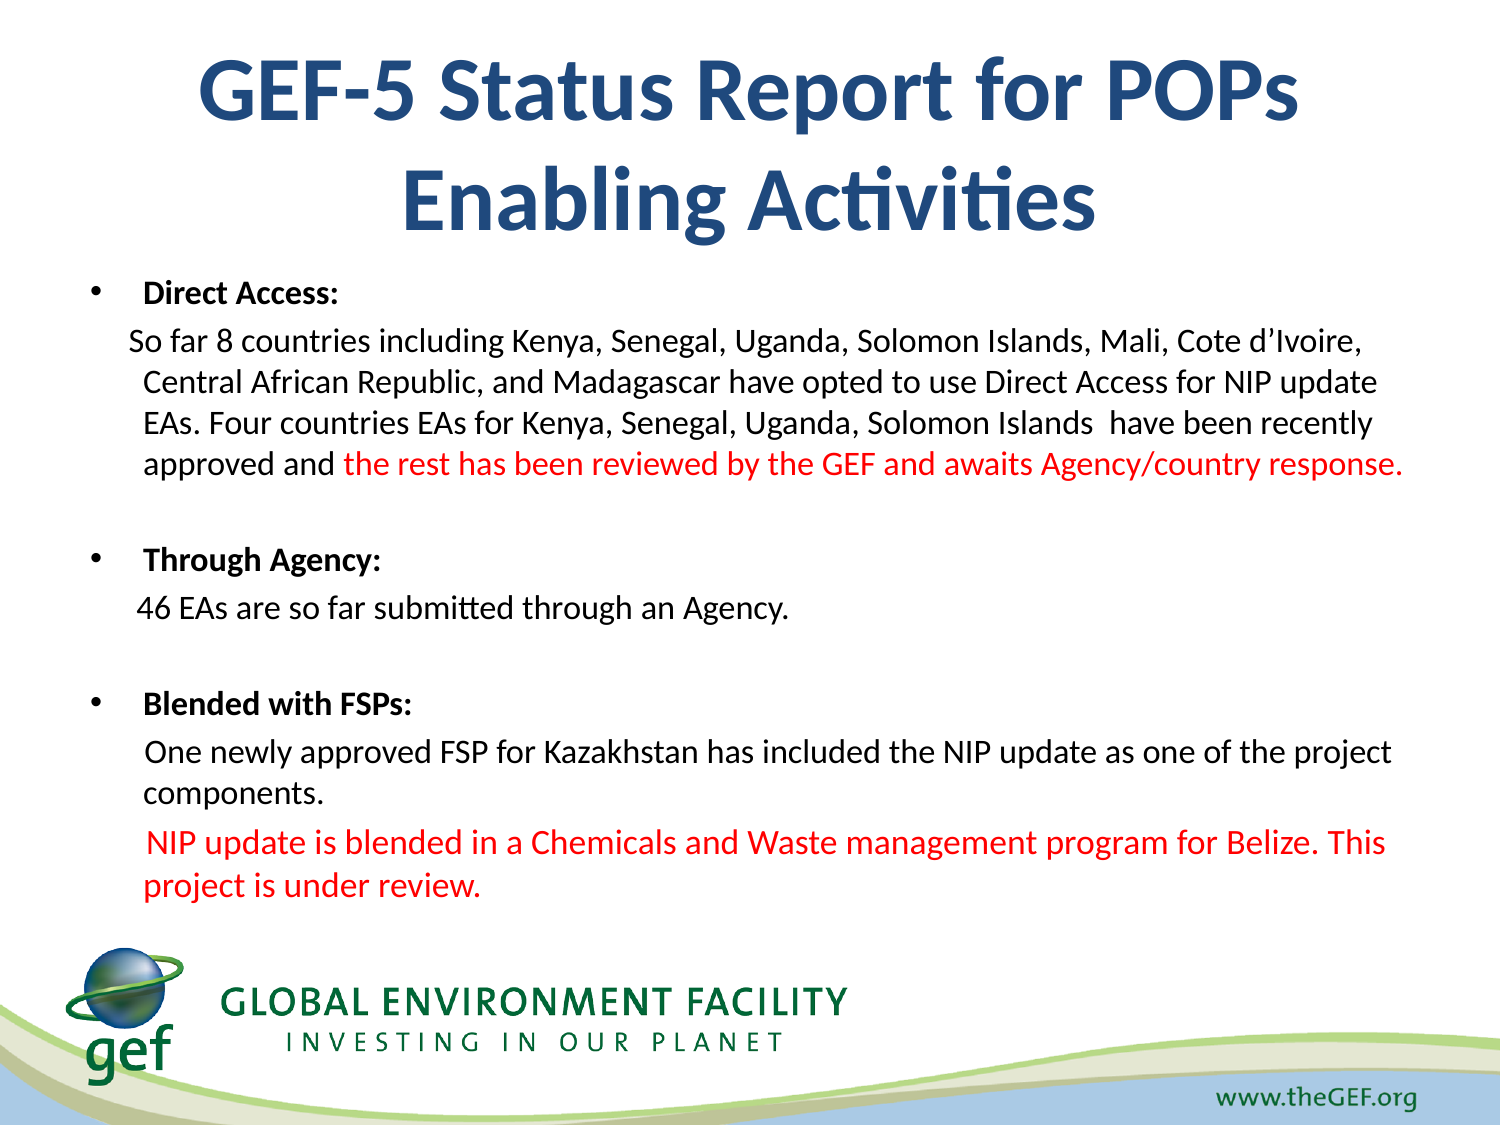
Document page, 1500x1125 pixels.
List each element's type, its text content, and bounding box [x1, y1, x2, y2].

picture [0, 920, 1500, 1125]
title GEF-5 Status Report for POPs Enabling Activities [74, 44, 1426, 233]
list Direct Access: So far 8 countries including Kenya, Senegal, Uganda, Solomon Islands, Mali, Cote d’Ivoire, Central African Republic, and Madagascar have opted to use Direct Access for NIP update EAs. Four countries EAs for Kenya, Senegal, Uganda, Solomon Islands have been recently approved and the rest has been reviewed by the GEF and awaits Agency/country response. Through Agency: 46 EAs are so far submitted through an Agency. Blended with FSPs: One newly approved FSP for Kazakhstan has included the NIP update as one of the project components. NIP update is blended in a Chemicals and Waste management program for Belize. This project is under review. [74, 262, 1426, 951]
